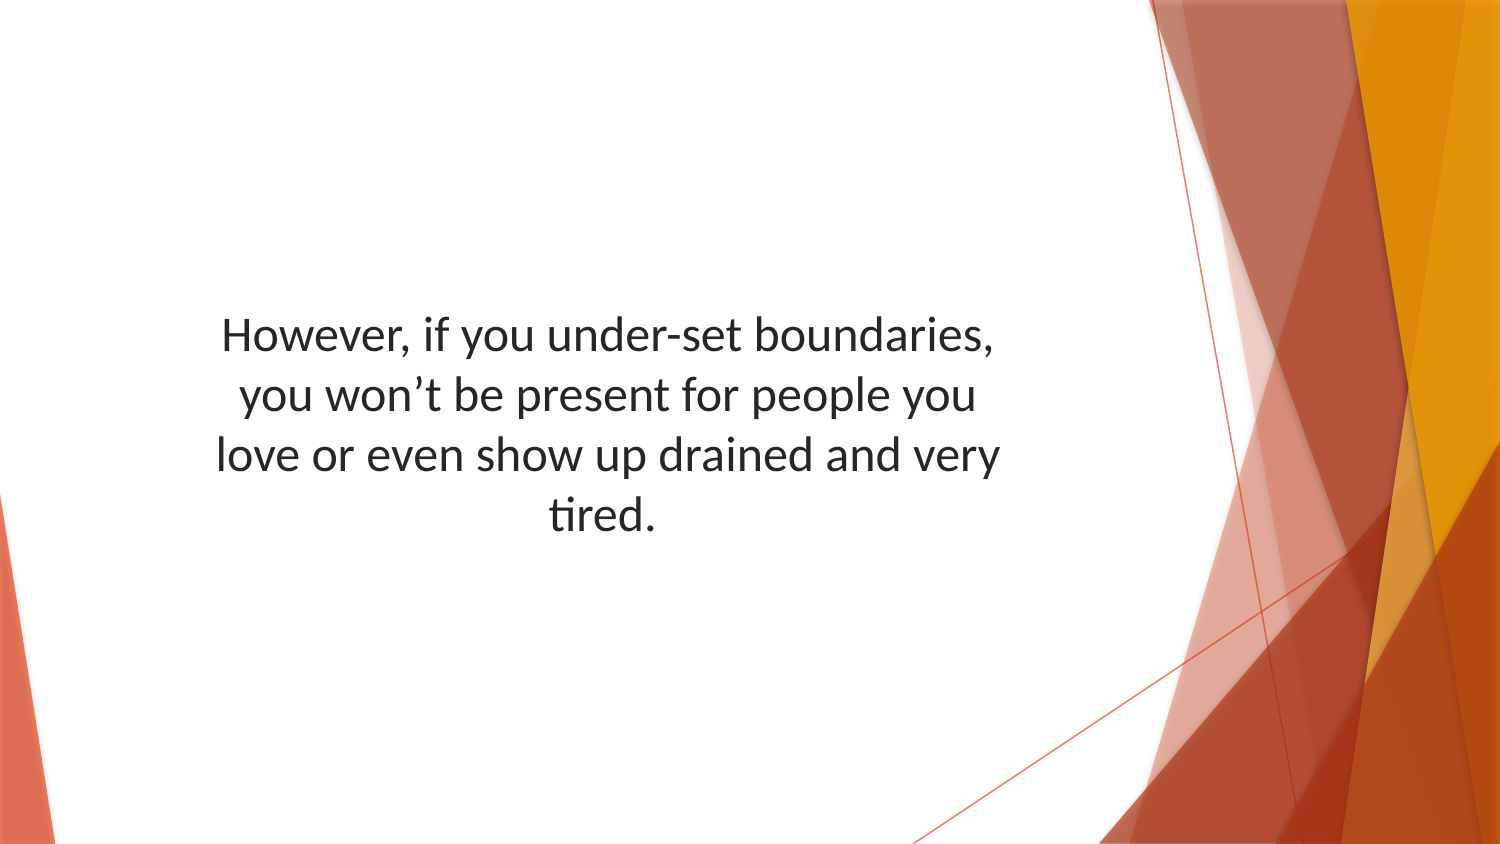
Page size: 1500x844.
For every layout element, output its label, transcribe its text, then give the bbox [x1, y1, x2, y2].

list However, if you under-set boundaries, you won’t be present for people you love or even show up drained and very tired. [194, 114, 1022, 729]
